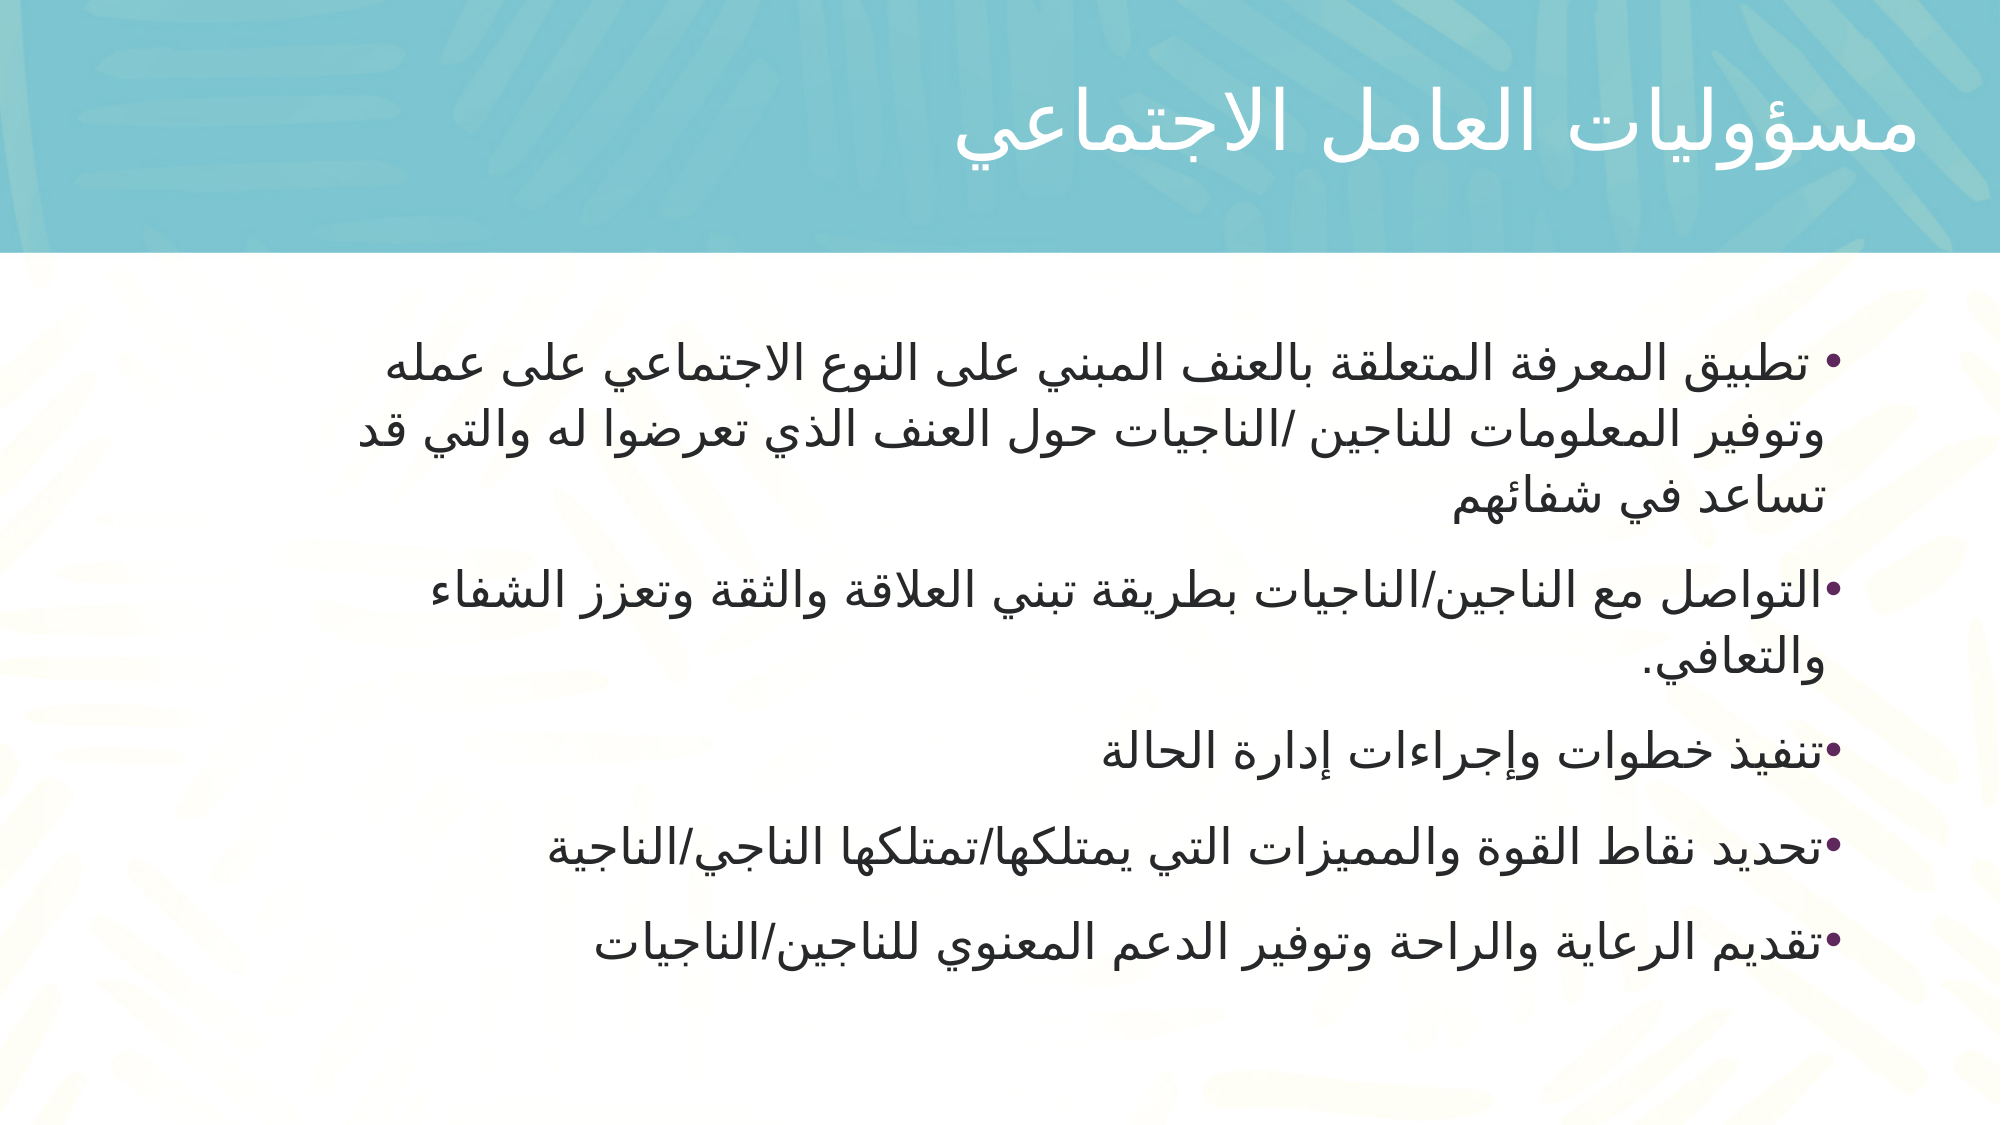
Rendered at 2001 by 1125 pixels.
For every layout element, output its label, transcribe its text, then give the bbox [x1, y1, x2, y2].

title مسؤوليات العامل الاجتماعي [61, 33, 1938, 220]
picture [0, 0, 2000, 1125]
list تطبيق المعرفة المتعلقة بالعنف المبني على النوع الاجتماعي على عمله وتوفير المعلومات للناجين /الناجيات حول العنف الذي تعرضوا له والتي قد تساعد في شفائهم التواصل مع الناجين/الناجيات بطريقة تبني العلاقة والثقة وتعزز الشفاء والتعافي. تنفيذ خطوات وإجراءات إدارة الحالة تحديد نقاط القوة والمميزات التي يمتلكها/تمتلكها الناجي/الناجية تقديم الرعاية والراحة وتوفير الدعم المعنوي للناجين/الناجيات [255, 317, 1851, 978]
